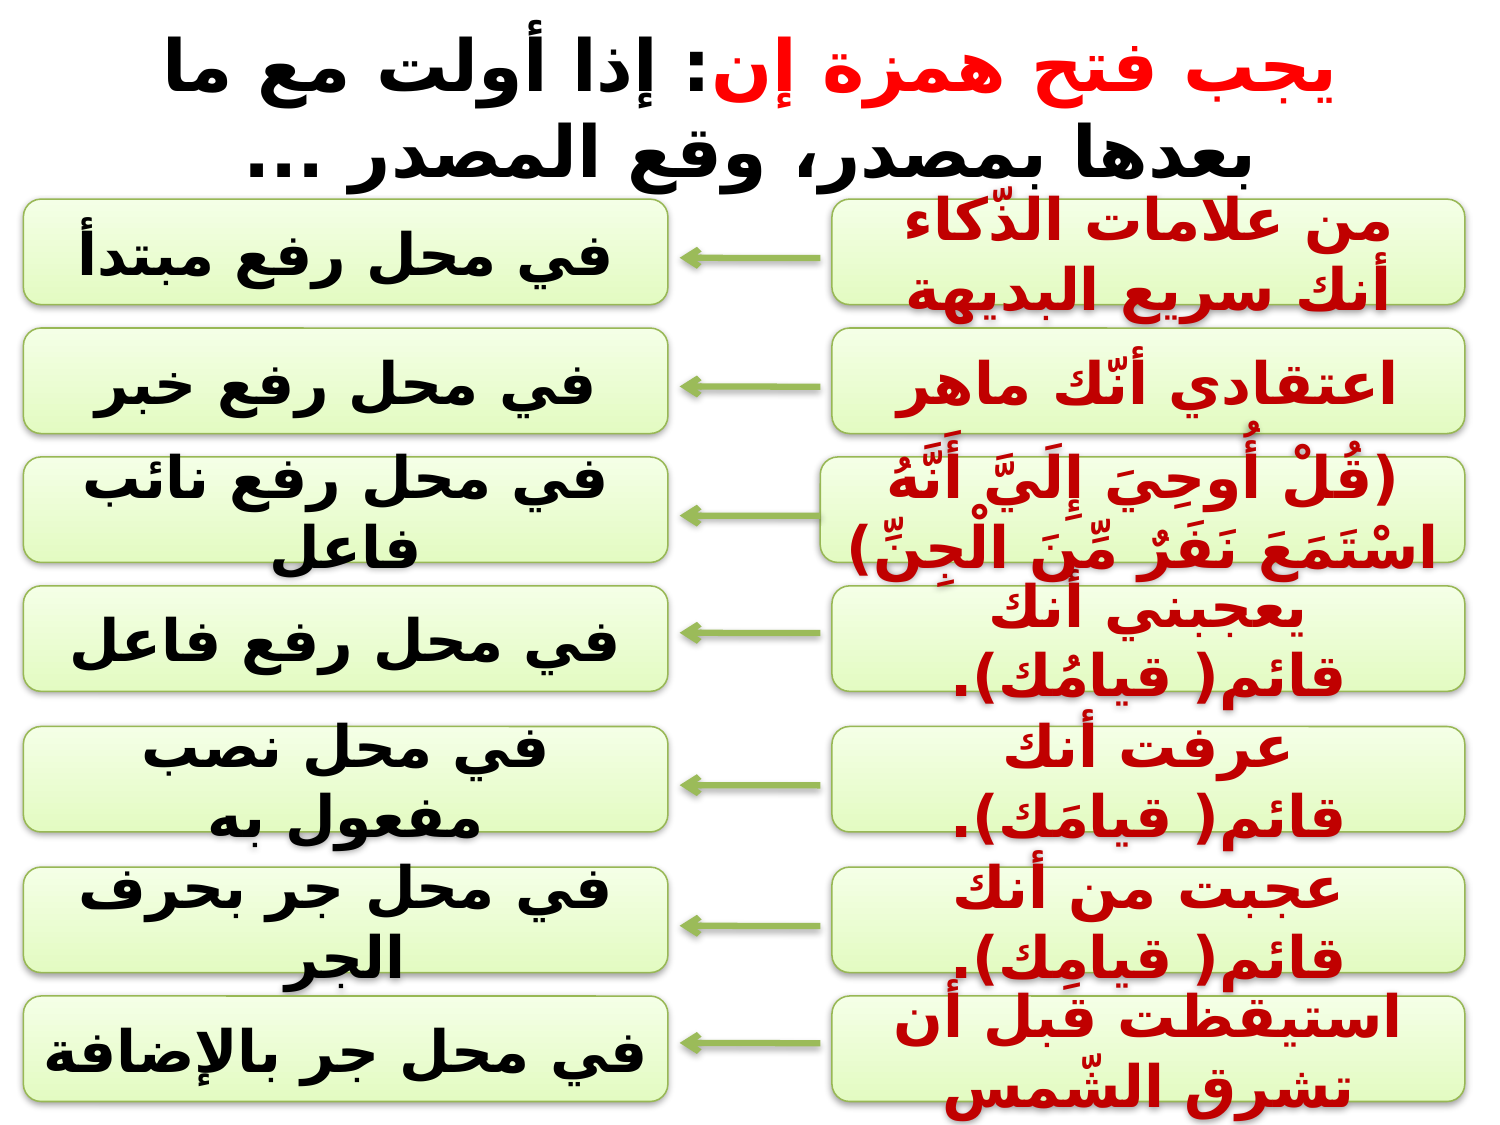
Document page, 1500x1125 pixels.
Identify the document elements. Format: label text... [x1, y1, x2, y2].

text_box عجبت من أنك قائم( قيامِك). [831, 866, 1466, 974]
text_box من علامات الذّكاء أنك سريع البديهة [831, 198, 1466, 306]
text_box (قُلْ أُوحِيَ إِلَيَّ أَنَّهُ اسْتَمَعَ نَفَرٌ مِّنَ الْجِنِّ) [819, 456, 1466, 564]
text_box في محل جر بحرف الجر [22, 866, 669, 974]
text_box في محل نصب مفعول به [22, 725, 669, 833]
text_box استيقظت قبل أن تشرق الشّمس [831, 995, 1466, 1103]
text_box اعتقادي أنّك ماهر [831, 327, 1466, 435]
text_box في محل رفع فاعل [22, 585, 669, 693]
title يجب فتح همزة إن: إذا أولت مع ما بعدها بمصدر، وقع المصدر ... [75, 11, 1425, 200]
text_box في محل جر بالإضافة [22, 995, 669, 1103]
text_box في محل رفع نائب فاعل [22, 456, 669, 564]
text_box في محل رفع مبتدأ [22, 198, 669, 306]
text_box يعجبني أنك قائم( قيامُك). [831, 585, 1466, 693]
text_box في محل رفع خبر [22, 327, 669, 435]
text_box عرفت أنك قائم( قيامَك). [831, 725, 1466, 833]
